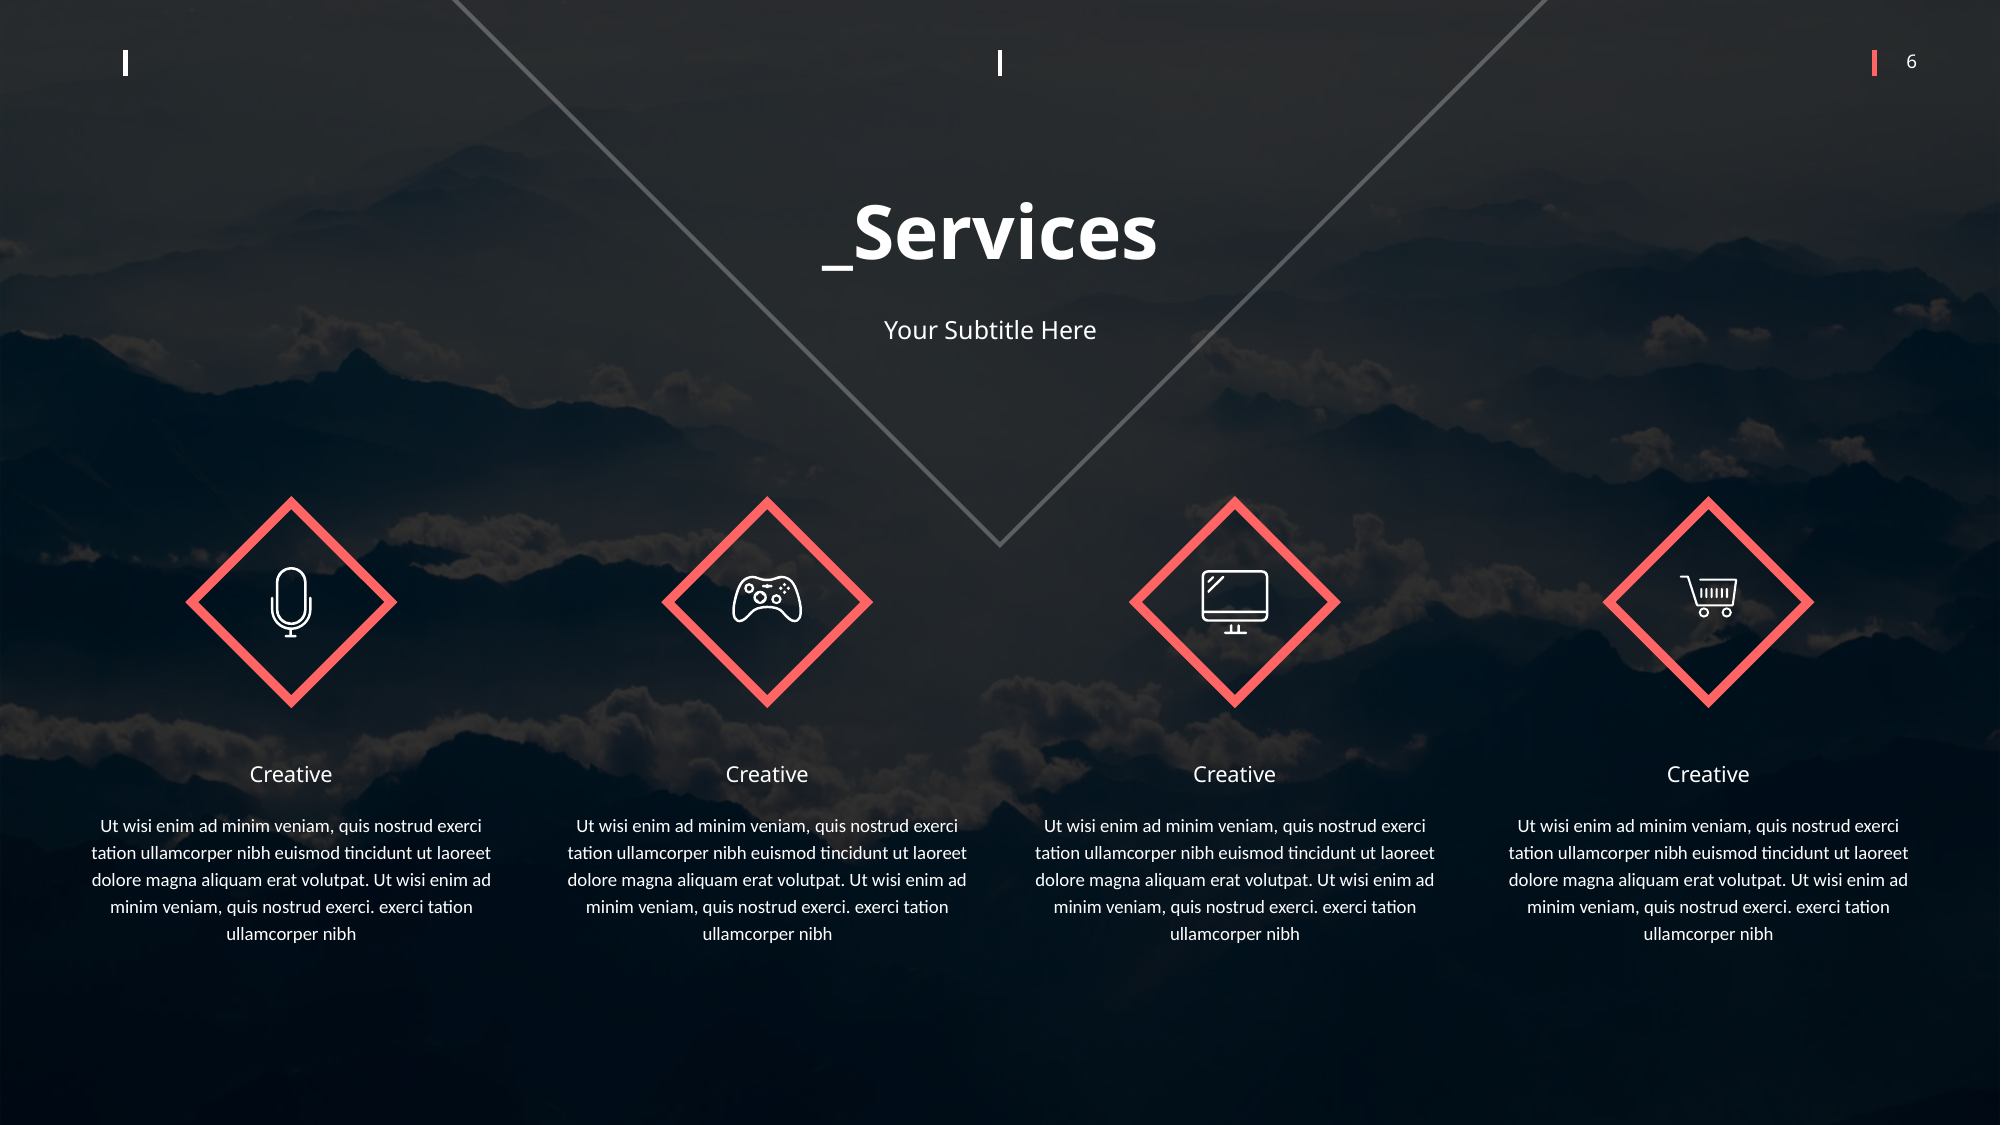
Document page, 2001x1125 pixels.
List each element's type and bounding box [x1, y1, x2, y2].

text_box [216, 527, 367, 678]
text_box [1633, 527, 1784, 678]
text_box [1159, 527, 1310, 678]
text_box [988, 748, 1462, 953]
text_box [1462, 748, 1955, 953]
text_box [45, 748, 521, 953]
picture [0, 0, 2000, 1125]
text_box [692, 527, 843, 678]
text_box [521, 748, 988, 953]
